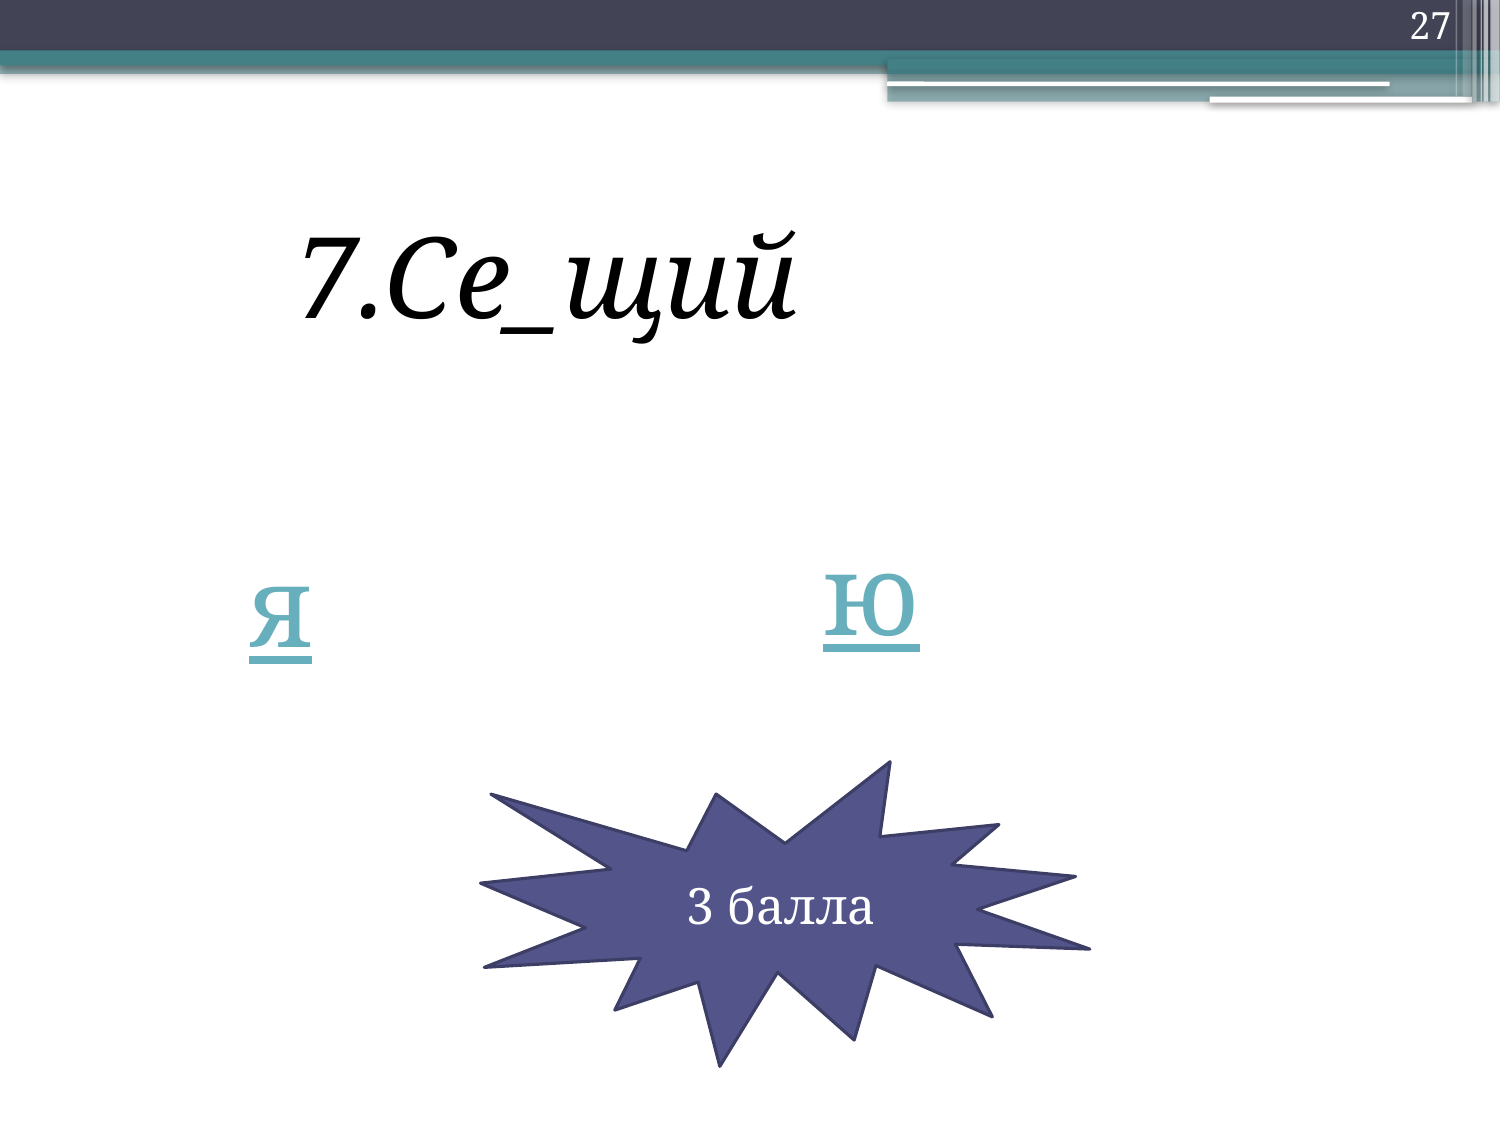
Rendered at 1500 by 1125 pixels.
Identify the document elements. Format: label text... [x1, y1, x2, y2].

text_box 3 балла [478, 760, 1092, 1068]
text_box ю [808, 515, 997, 684]
slide_number 27 [1341, 0, 1466, 61]
text_box я [234, 527, 493, 696]
text_box 7.Се_щий [281, 199, 985, 349]
